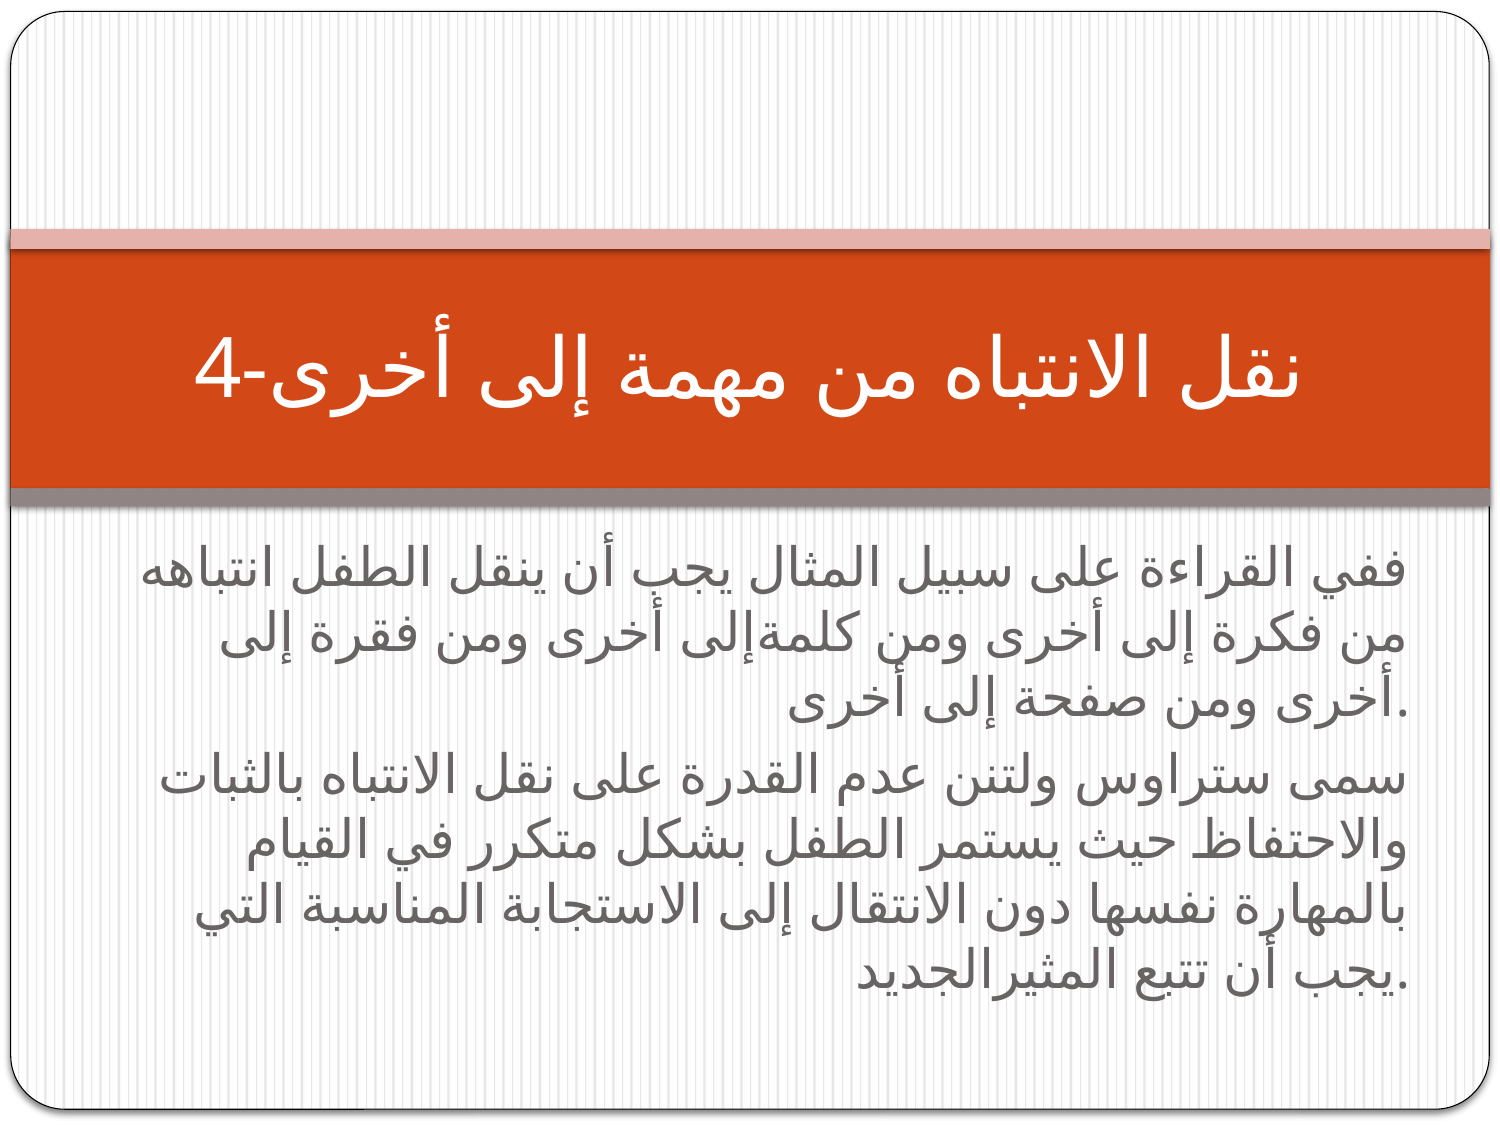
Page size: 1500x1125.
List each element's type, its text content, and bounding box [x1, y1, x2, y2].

title 4-نقل الانتباه من مهمة إلى أخرى [75, 247, 1425, 489]
subtitle ففي القراءة على سبيل المثال يجب أن ينقل الطفل انتباهه من فكرة إلى أخرى ومن كلمةإلى أخرى ومن فقرة إلى أخرى ومن صفحة إلى أخرى. سمى ستراوس ولتنن عدم القدرة على نقل الانتباه بالثبات والاحتفاظ حيث يستمر الطفل بشكل متكرر في القيام بالمهارة نفسها دون الانتقال إلى الاستجابة المناسبة التي يجب أن تتبع المثيرالجديد. [87, 525, 1425, 1025]
